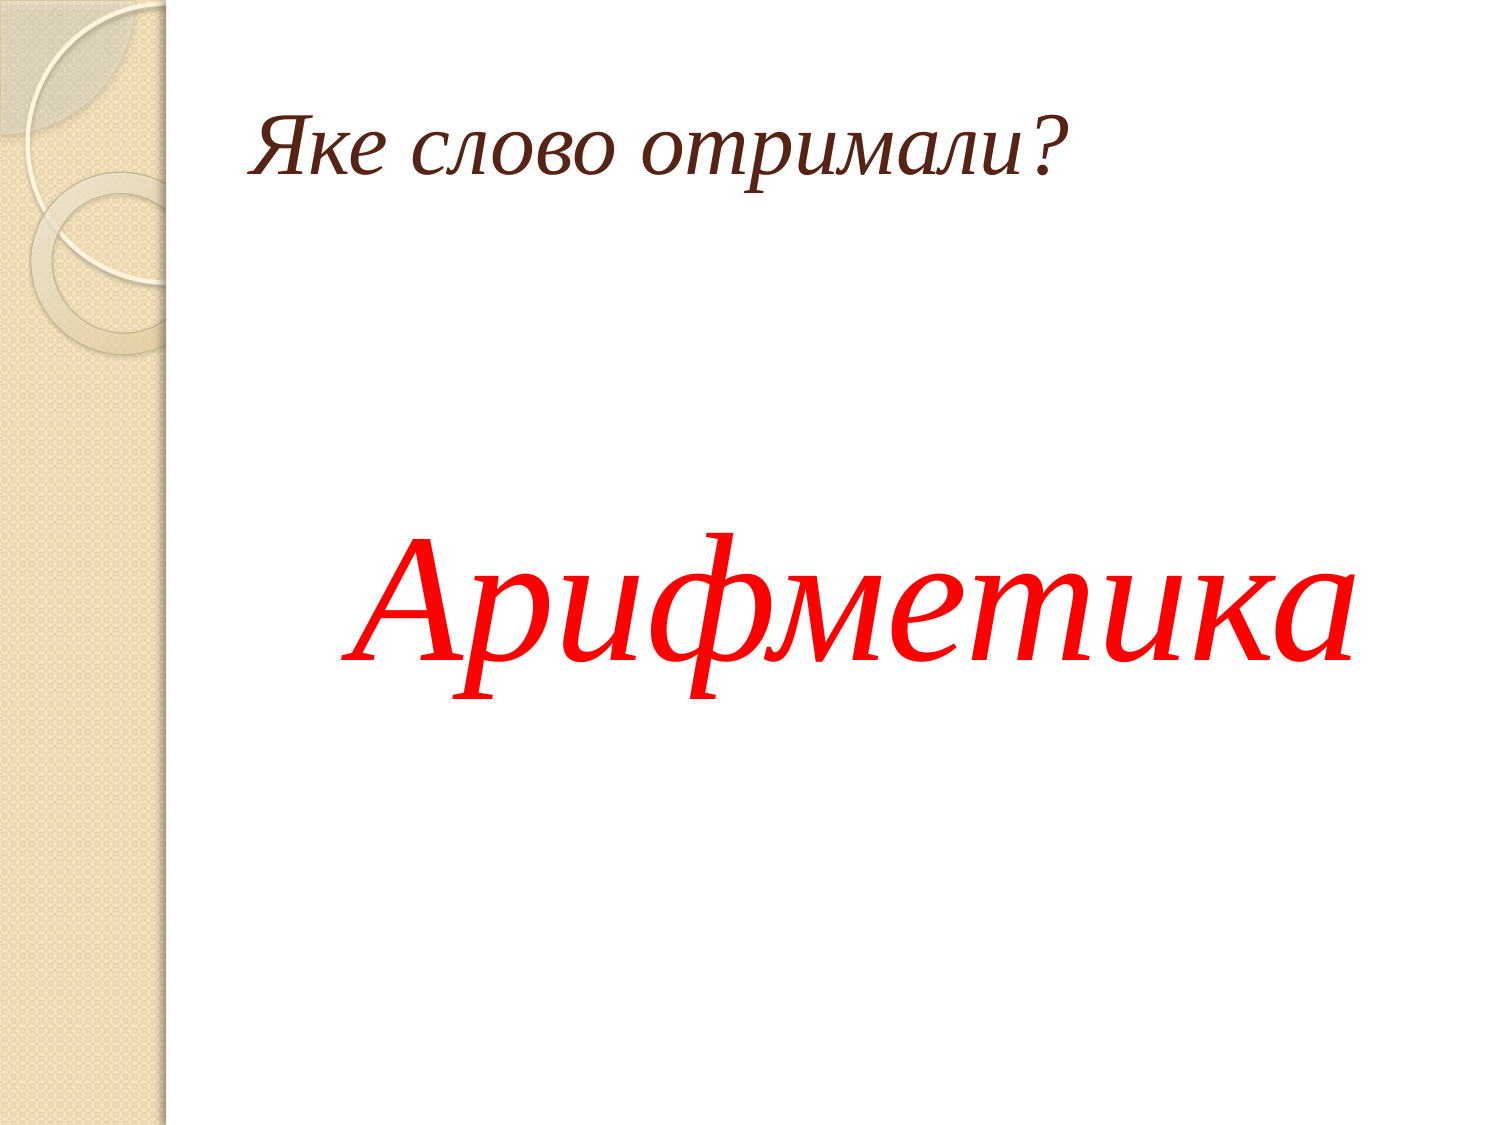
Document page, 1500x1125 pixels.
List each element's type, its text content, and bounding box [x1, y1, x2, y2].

list Арифметика [235, 237, 1466, 1025]
title Яке слово отримали? [235, 45, 1466, 233]
